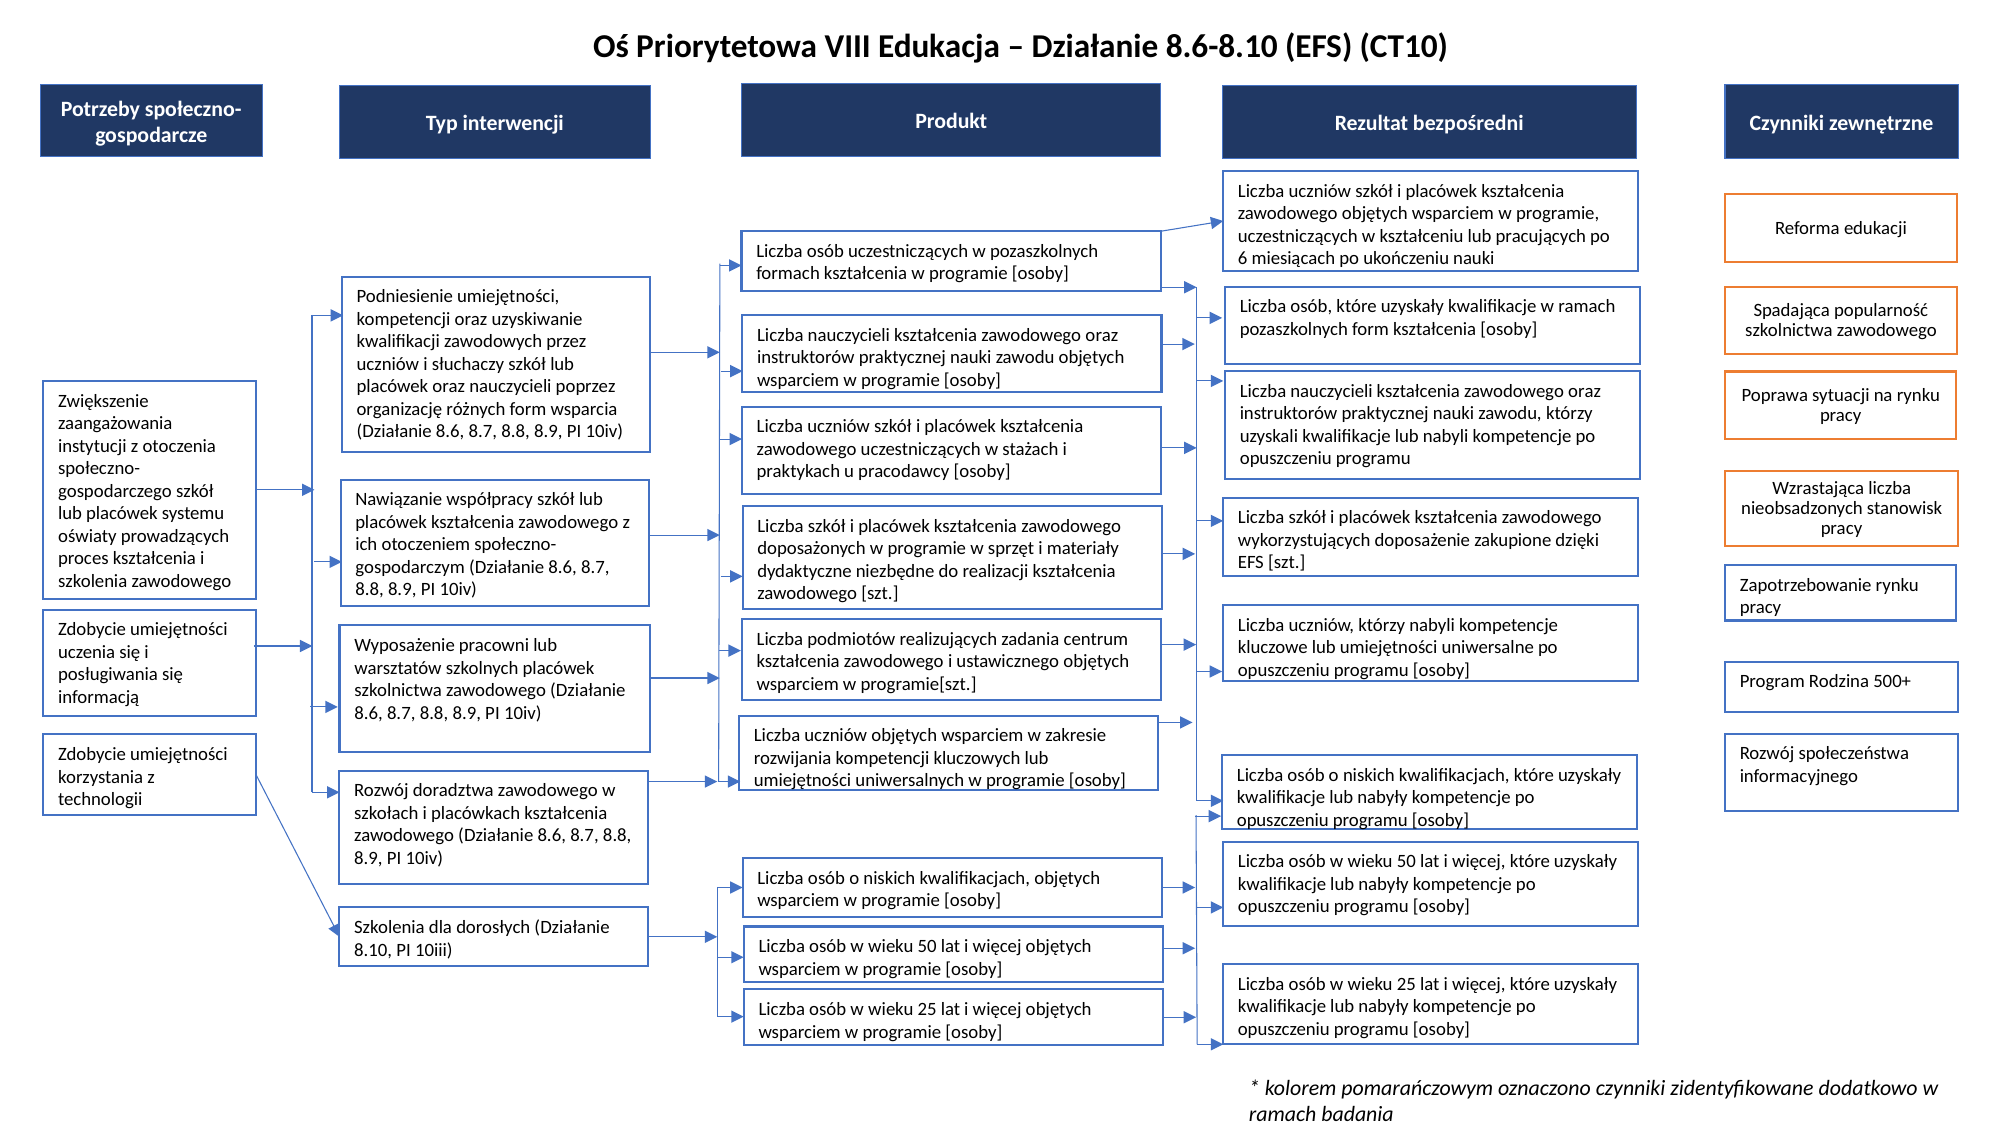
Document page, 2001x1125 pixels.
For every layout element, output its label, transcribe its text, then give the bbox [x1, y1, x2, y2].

text_box Liczba szkół i placówek kształcenia zawodowego doposażonych w programie w sprzęt i materiały dydaktyczne niezbędne do realizacji kształcenia zawodowego [szt.] [742, 505, 1163, 610]
text_box Podniesienie umiejętności, kompetencji oraz uzyskiwanie kwalifikacji zawodowych przez uczniów i słuchaczy szkół lub placówek oraz nauczycieli poprzez organizację różnych form wsparcia (Działanie 8.6, 8.7, 8.8, 8.9, PI 10iv) [341, 276, 651, 453]
text_box Zapotrzebowanie rynku pracy [1724, 564, 1957, 622]
text_box Liczba osób w wieku 25 lat i więcej objętych wsparciem w programie [osoby] [743, 988, 1164, 1046]
text_box Spadająca popularność szkolnictwa zawodowego [1724, 286, 1958, 355]
text_box Rozwój społeczeństwa informacyjnego [1724, 733, 1959, 812]
text_box Liczba osób w wieku 50 lat i więcej, które uzyskały kwalifikacje lub nabyły kompetencje po opuszczeniu programu [osoby] [1222, 841, 1639, 927]
text_box Reforma edukacji [1724, 193, 1958, 263]
text_box Liczba nauczycieli kształcenia zawodowego oraz instruktorów praktycznej nauki zawodu, którzy uzyskali kwalifikacje lub nabyli kompetencje po opuszczeniu programu [1224, 370, 1641, 480]
text_box Produkt [741, 83, 1161, 157]
text_box Typ interwencji [339, 85, 651, 159]
text_box Nawiązanie współpracy szkół lub placówek kształcenia zawodowego z ich otoczeniem społeczno-gospodarczym (Działanie 8.6, 8.7, 8.8, 8.9, PI 10iv) [340, 479, 650, 607]
text_box * kolorem pomarańczowym oznaczono czynniki zidentyfikowane dodatkowo w ramach badania [1234, 1066, 2000, 1125]
text_box Liczba uczniów szkół i placówek kształcenia zawodowego objętych wsparciem w programie, uczestniczących w kształceniu lub pracujących po 6 miesiącach po ukończeniu nauki [1222, 170, 1639, 272]
text_box Poprawa sytuacji na rynku pracy [1724, 370, 1957, 440]
text_box Liczba uczniów szkół i placówek kształcenia zawodowego uczestniczących w stażach i praktykach u pracodawcy [osoby] [741, 406, 1162, 495]
text_box Liczba osób o niskich kwalifikacjach, które uzyskały kwalifikacje lub nabyły kompetencje po opuszczeniu programu [osoby] [1221, 754, 1638, 830]
text_box Zdobycie umiejętności korzystania z technologii [42, 733, 257, 816]
text_box Oś Priorytetowa VIII Edukacja – Działanie 8.6-8.10 (EFS) (CT10) [262, 16, 1780, 72]
text_box Rezultat bezpośredni [1222, 85, 1637, 159]
text_box Liczba uczniów, którzy nabyli kompetencje kluczowe lub umiejętności uniwersalne po opuszczeniu programu [osoby] [1222, 604, 1639, 682]
text_box Czynniki zewnętrzne [1724, 84, 1959, 159]
text_box Zdobycie umiejętności uczenia się i posługiwania się informacją [42, 609, 257, 717]
text_box Liczba szkół i placówek kształcenia zawodowego wykorzystujących doposażenie zakupione dzięki EFS [szt.] [1222, 497, 1639, 577]
text_box Liczba osób uczestniczących w pozaszkolnych formach kształcenia w programie [osoby] [740, 230, 1162, 292]
text_box Zwiększenie zaangażowania instytucji z otoczenia społeczno-gospodarczego szkół lub placówek systemu oświaty prowadzących proces kształcenia i szkolenia zawodowego [42, 380, 257, 600]
text_box Liczba osób, które uzyskały kwalifikacje w ramach pozaszkolnych form kształcenia [osoby] [1224, 286, 1641, 365]
text_box Liczba nauczycieli kształcenia zawodowego oraz instruktorów praktycznej nauki zawodu objętych wsparciem w programie [osoby] [741, 314, 1163, 393]
text_box Szkolenia dla dorosłych (Działanie 8.10, PI 10iii) [338, 906, 649, 967]
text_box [256, 774, 340, 937]
text_box Wzrastająca liczba nieobsadzonych stanowisk pracy [1724, 470, 1959, 547]
text_box Rozwój doradztwa zawodowego w szkołach i placówkach kształcenia zawodowego (Działanie 8.6, 8.7, 8.8, 8.9, PI 10iv) [338, 770, 649, 885]
text_box Liczba osób o niskich kwalifikacjach, objętych wsparciem w programie [osoby] [742, 857, 1163, 918]
text_box Program Rodzina 500+ [1724, 661, 1959, 713]
text_box Potrzeby społeczno-gospodarcze [40, 84, 263, 157]
text_box Liczba podmiotów realizujących zadania centrum kształcenia zawodowego i ustawicznego objętych wsparciem w programie[szt.] [741, 618, 1162, 701]
text_box Liczba osób w wieku 50 lat i więcej objętych wsparciem w programie [osoby] [743, 925, 1164, 983]
text_box Liczba uczniów objętych wsparciem w zakresie rozwijania kompetencji kluczowych lub umiejętności uniwersalnych w programie [osoby] [738, 715, 1159, 791]
text_box Liczba osób w wieku 25 lat i więcej, które uzyskały kwalifikacje lub nabyły kompetencje po opuszczeniu programu [osoby] [1222, 963, 1639, 1045]
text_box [1161, 221, 1224, 232]
text_box Wyposażenie pracowni lub warsztatów szkolnych placówek szkolnictwa zawodowego (Działanie 8.6, 8.7, 8.8, 8.9, PI 10iv) [338, 624, 651, 753]
